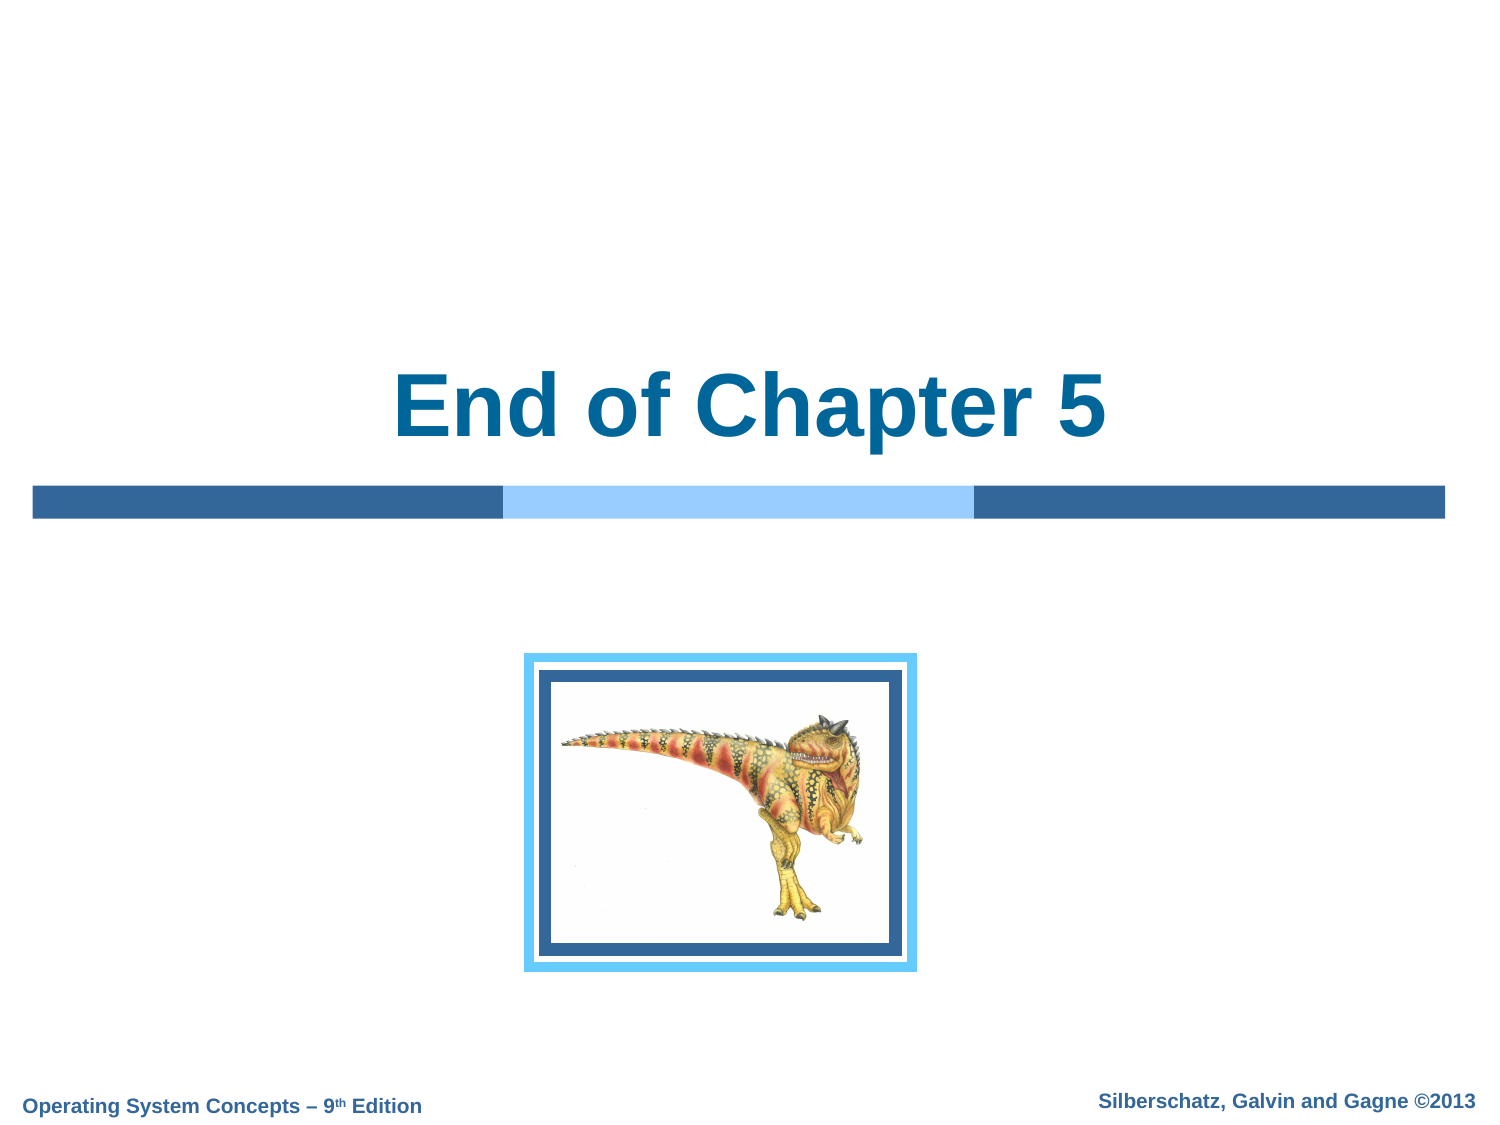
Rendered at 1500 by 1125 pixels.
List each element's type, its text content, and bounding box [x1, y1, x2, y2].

picture [551, 682, 889, 943]
title End of Chapter 5 [112, 112, 1388, 462]
